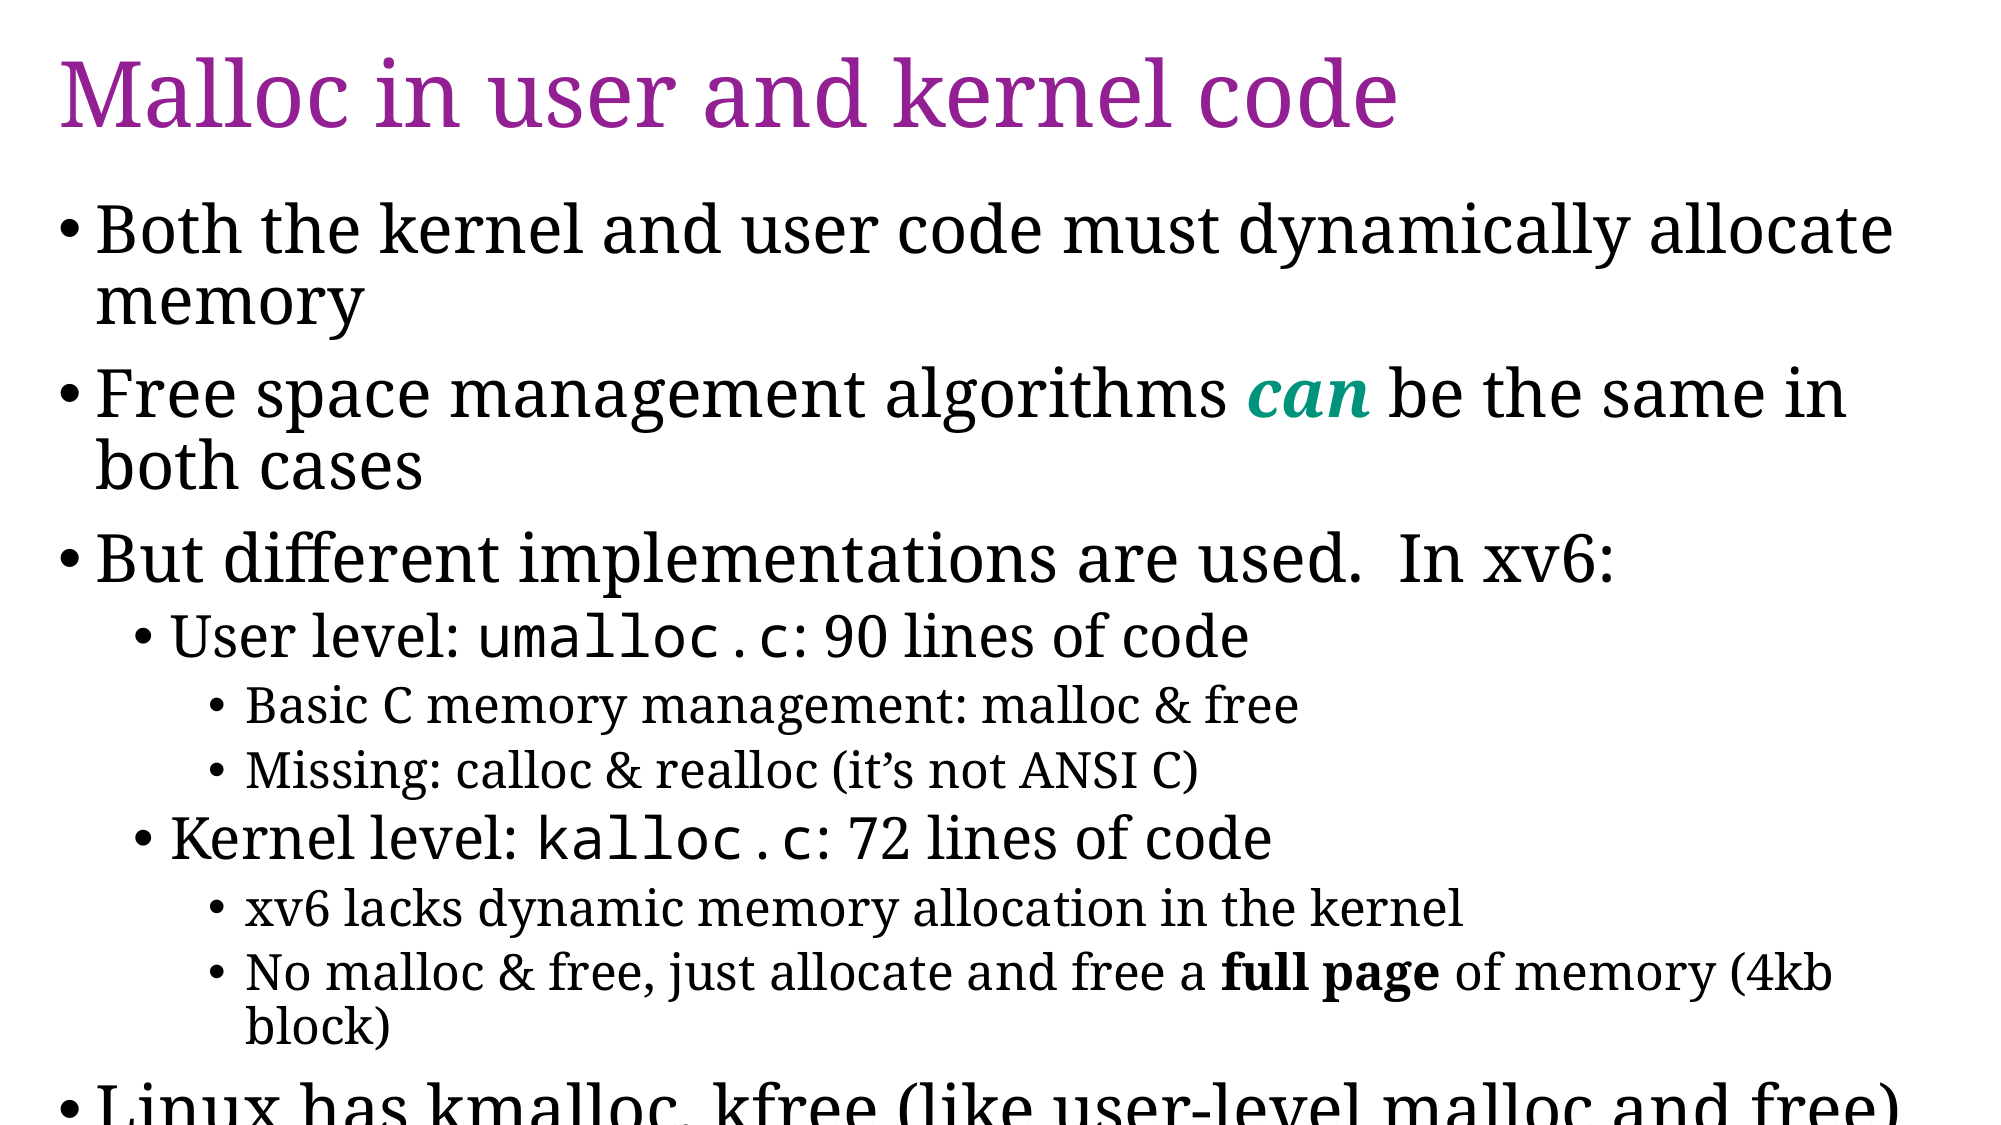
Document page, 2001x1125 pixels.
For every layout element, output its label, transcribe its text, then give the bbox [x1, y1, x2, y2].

title Malloc in user and kernel code [43, 25, 1953, 171]
list Both the kernel and user code must dynamically allocate memory Free space management algorithms can be the same in both cases But different implementations are used. In xv6: User level: umalloc.c: 90 lines of code Basic C memory management: malloc & free Missing: calloc & realloc (it’s not ANSI C) Kernel level: kalloc.c: 72 lines of code xv6 lacks dynamic memory allocation in the kernel No malloc & free, just allocate and free a full page of memory (4kb block) Linux has kmalloc, kfree (like user-level malloc and free) [43, 188, 1953, 1106]
